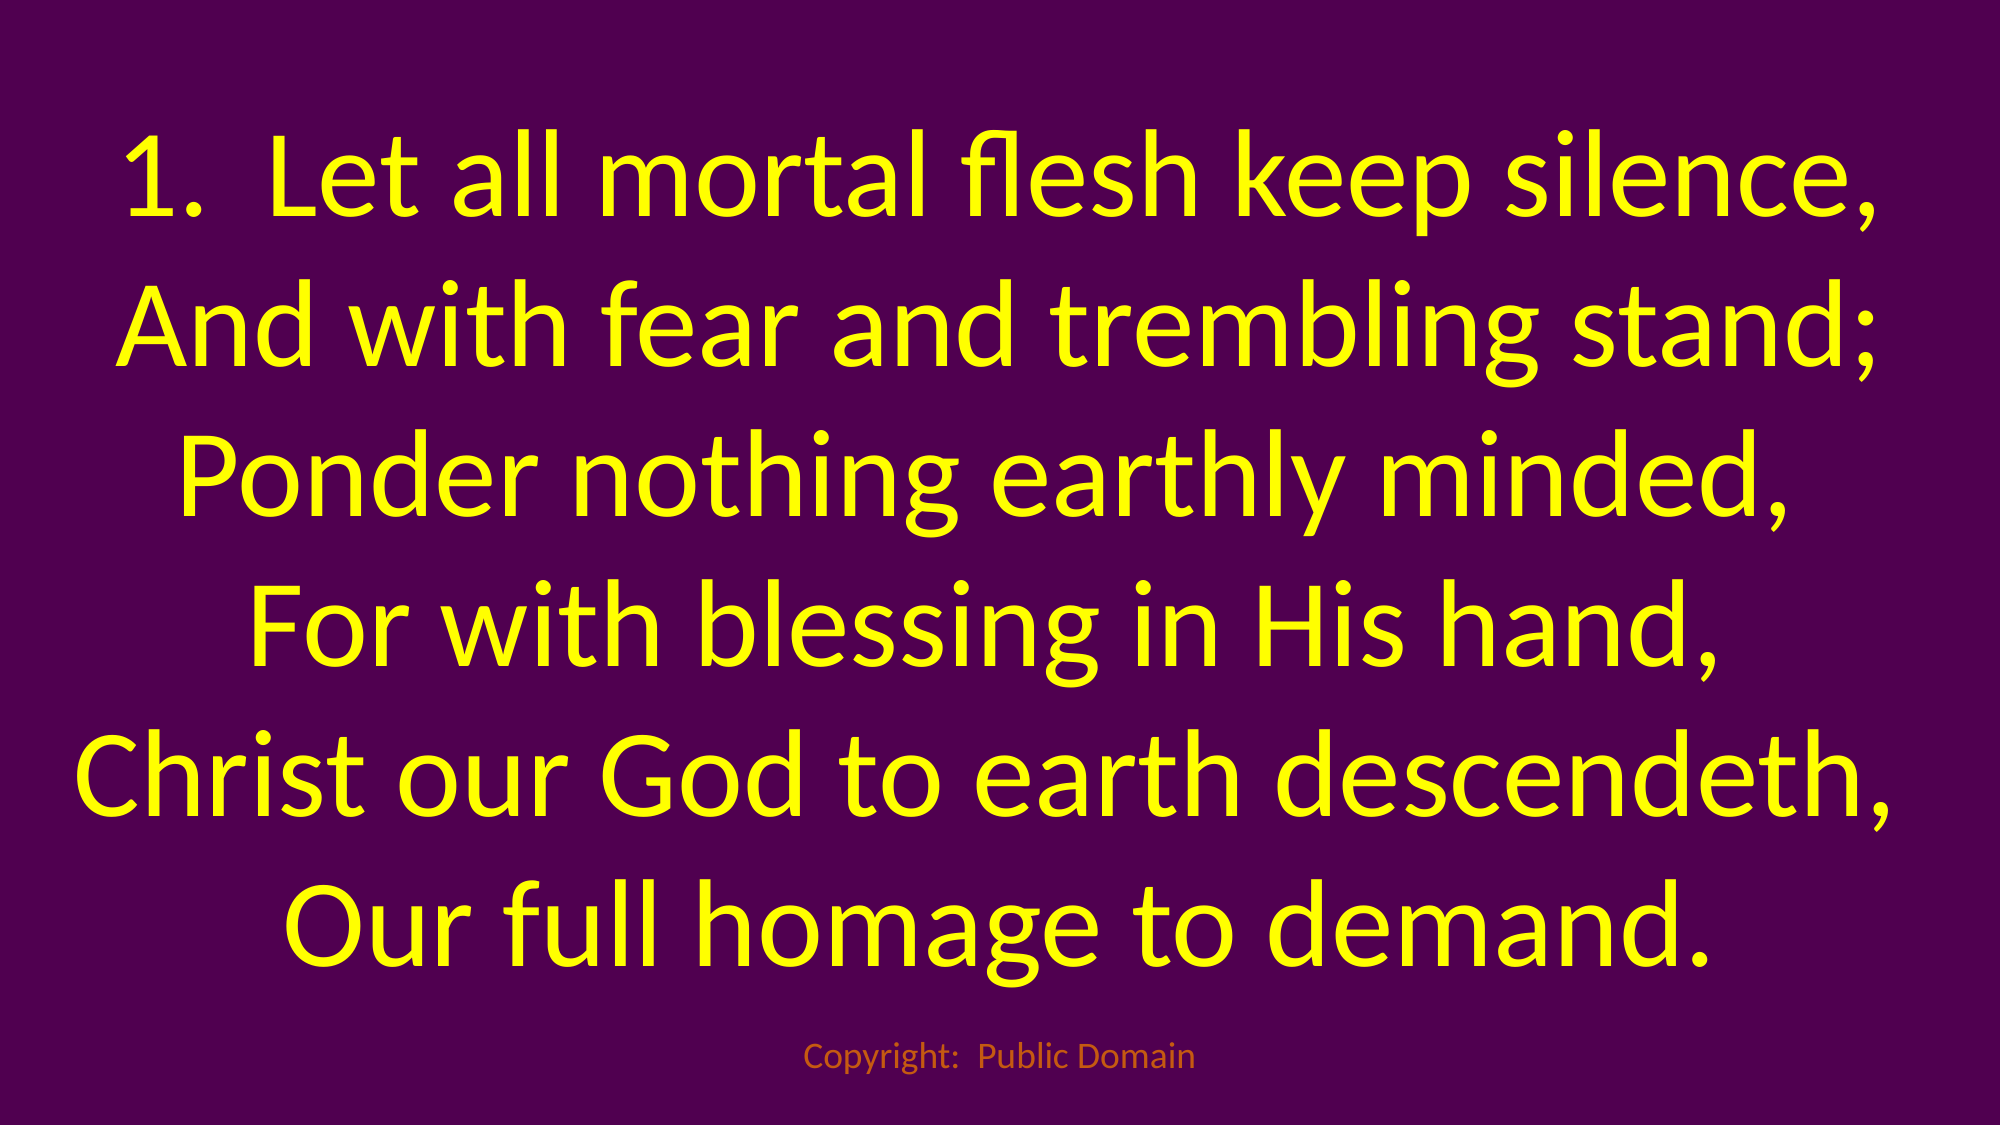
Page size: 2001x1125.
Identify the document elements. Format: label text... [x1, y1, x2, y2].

text_box 1. Let all mortal flesh keep silence, And with fear and trembling stand; Ponder nothing earthly minded, For with blessing in His hand, Christ our God to earth descendeth, Our full homage to demand. [0, 83, 2000, 999]
text_box Copyright: Public Domain [26, 1023, 1973, 1083]
